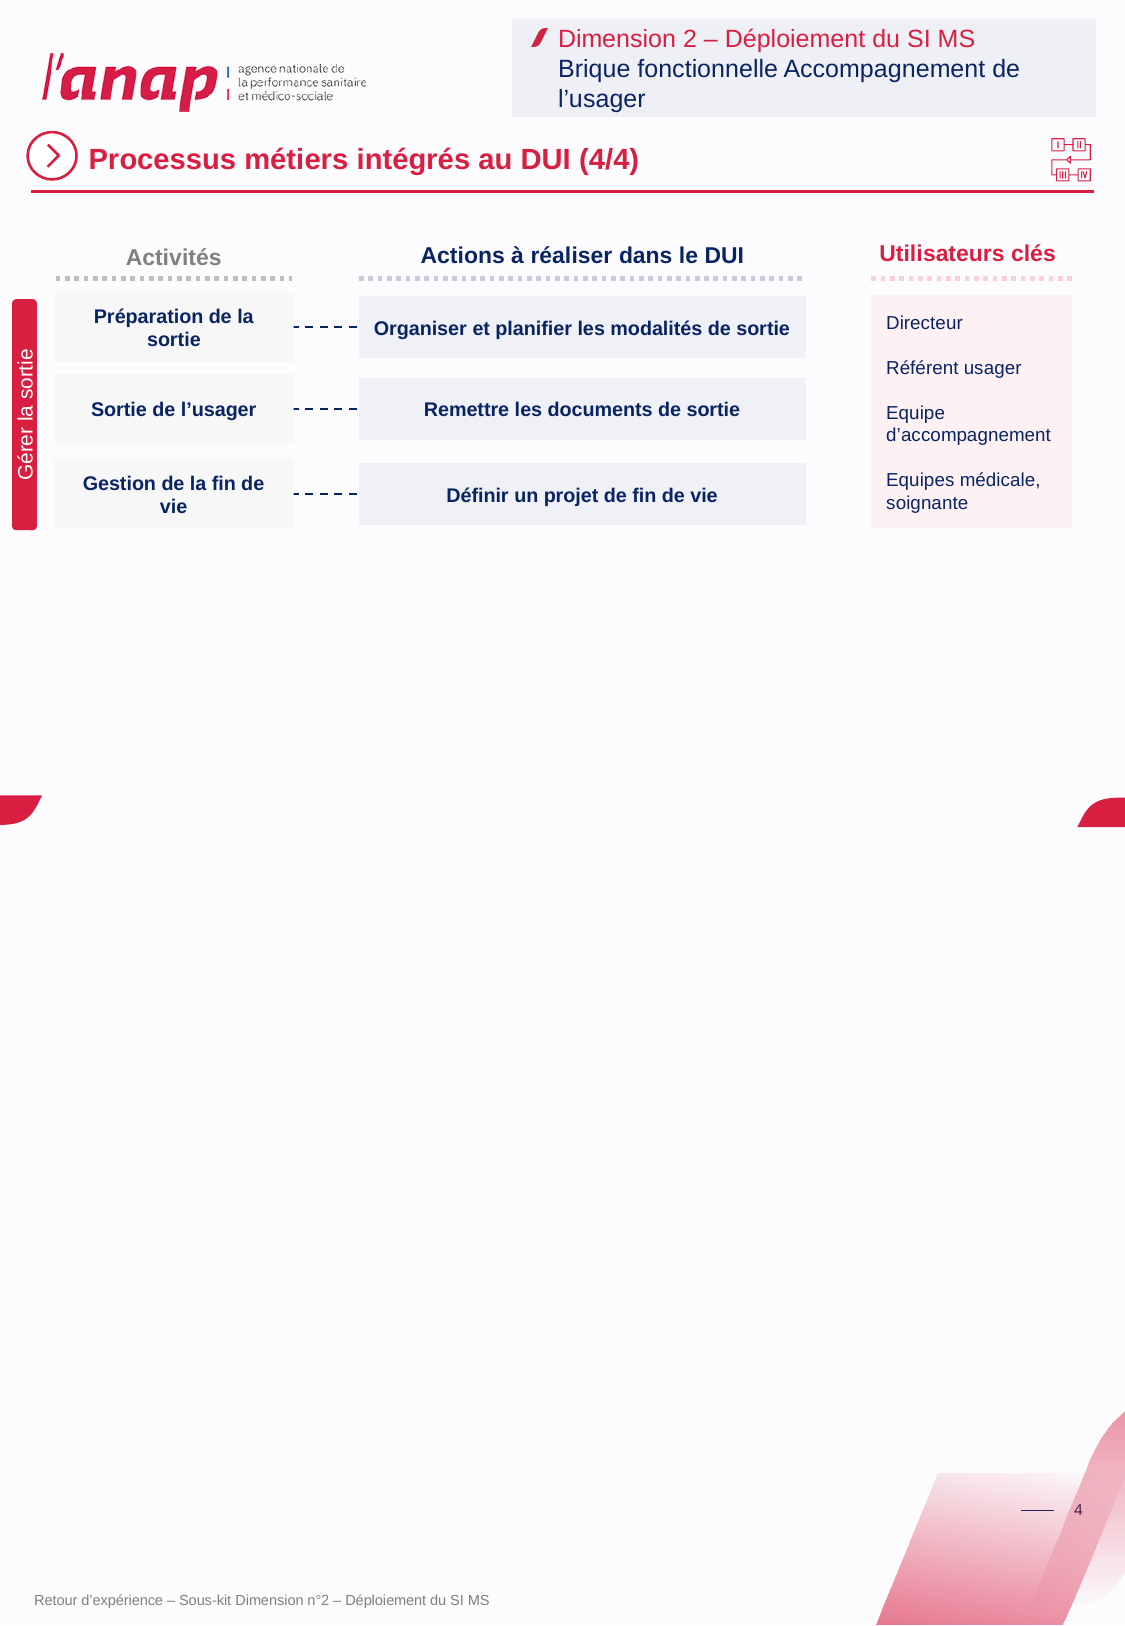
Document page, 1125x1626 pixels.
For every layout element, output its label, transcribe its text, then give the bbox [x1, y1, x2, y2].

text_box Actions à réaliser dans le DUI [358, 232, 806, 275]
text_box Sortie de l’usager [54, 374, 294, 444]
text_box Organiser et planifier les modalités de sortie [358, 296, 806, 358]
text_box Gestion de la fin de vie [54, 459, 294, 529]
text_box Définir un projet de fin de vie [358, 463, 806, 525]
text_box [1027, 1408, 1125, 1611]
text_box Directeur Référent usager Equipe d’accompagnement Equipes médicale, soignante [870, 294, 1073, 530]
text_box Gérer la sortie [11, 298, 38, 532]
text_box [874, 1472, 1083, 1625]
picture [42, 45, 366, 120]
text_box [1051, 138, 1091, 182]
picture [531, 28, 550, 47]
text_box Dimension 2 – Déploiement du SI MS Brique fonctionnelle Accompagnement de l’usager [511, 17, 1097, 118]
text_box Utilisateurs clés [861, 230, 1074, 273]
text_box Processus métiers intégrés au DUI (4/4) [77, 136, 871, 179]
text_box Retour d’expérience – Sous-kit Dimension n°2 – Déploiement du SI MS [18, 1583, 530, 1617]
text_box Préparation de la sortie [54, 292, 294, 362]
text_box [27, 132, 77, 180]
text_box Remettre les documents de sortie [358, 377, 806, 440]
text_box Activités [55, 235, 292, 278]
